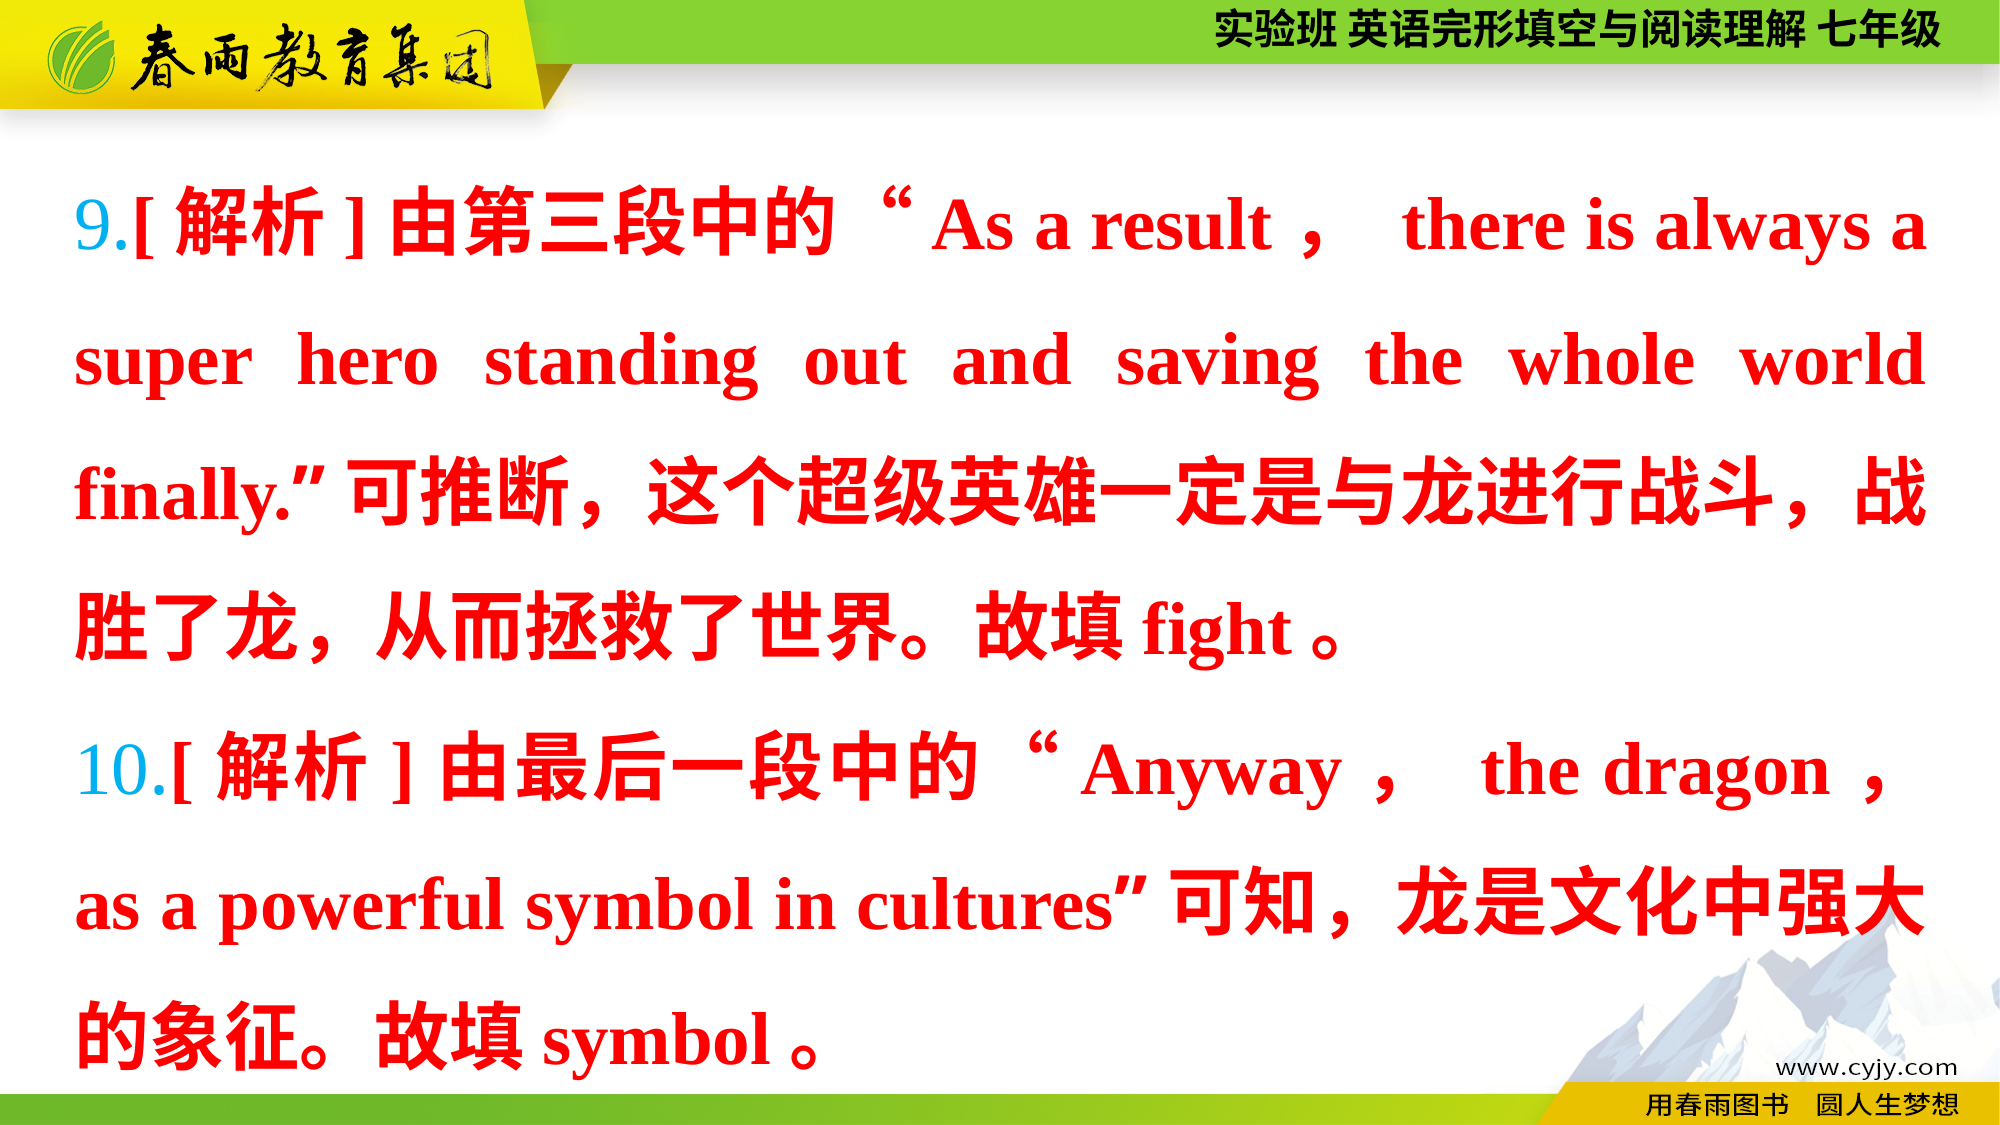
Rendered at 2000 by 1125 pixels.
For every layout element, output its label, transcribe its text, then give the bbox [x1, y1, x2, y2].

text_box 10.[解析]由最后一段中的“Anyway， the dragon， as a powerful symbol in cultures”可知，龙是文化中强大的象征。故填symbol。 [59, 667, 1944, 1088]
list 9.[解析]由第三段中的“As a result， there is always a super hero standing out and saving the whole world finally.”可推断，这个超级英雄一定是与龙进行战斗，战胜了龙，从而拯救了世界。故填fight。 [59, 122, 1944, 667]
picture [0, 0, 2000, 1125]
